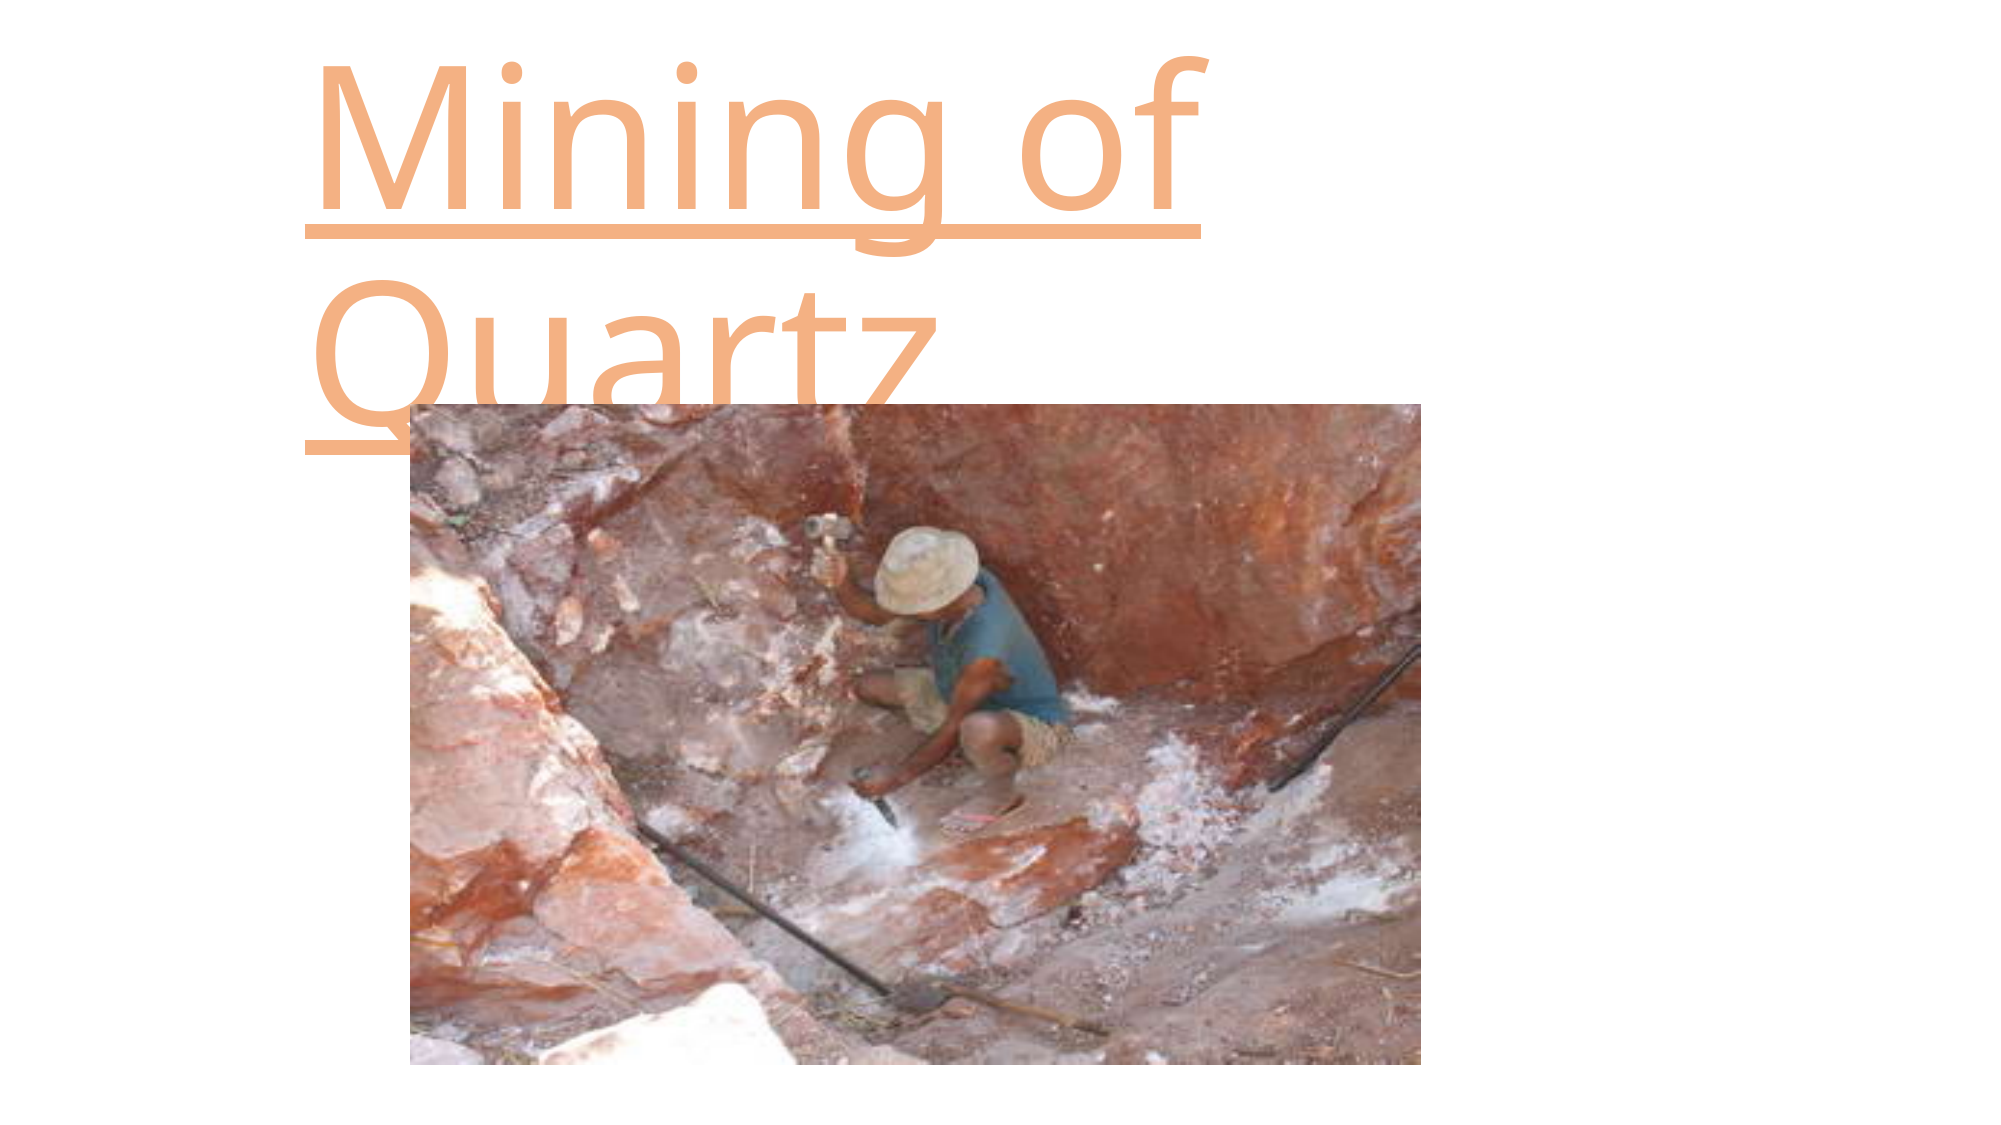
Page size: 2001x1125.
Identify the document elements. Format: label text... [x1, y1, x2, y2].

picture [410, 404, 1421, 1065]
title Mining of Quartz [289, 18, 1709, 488]
